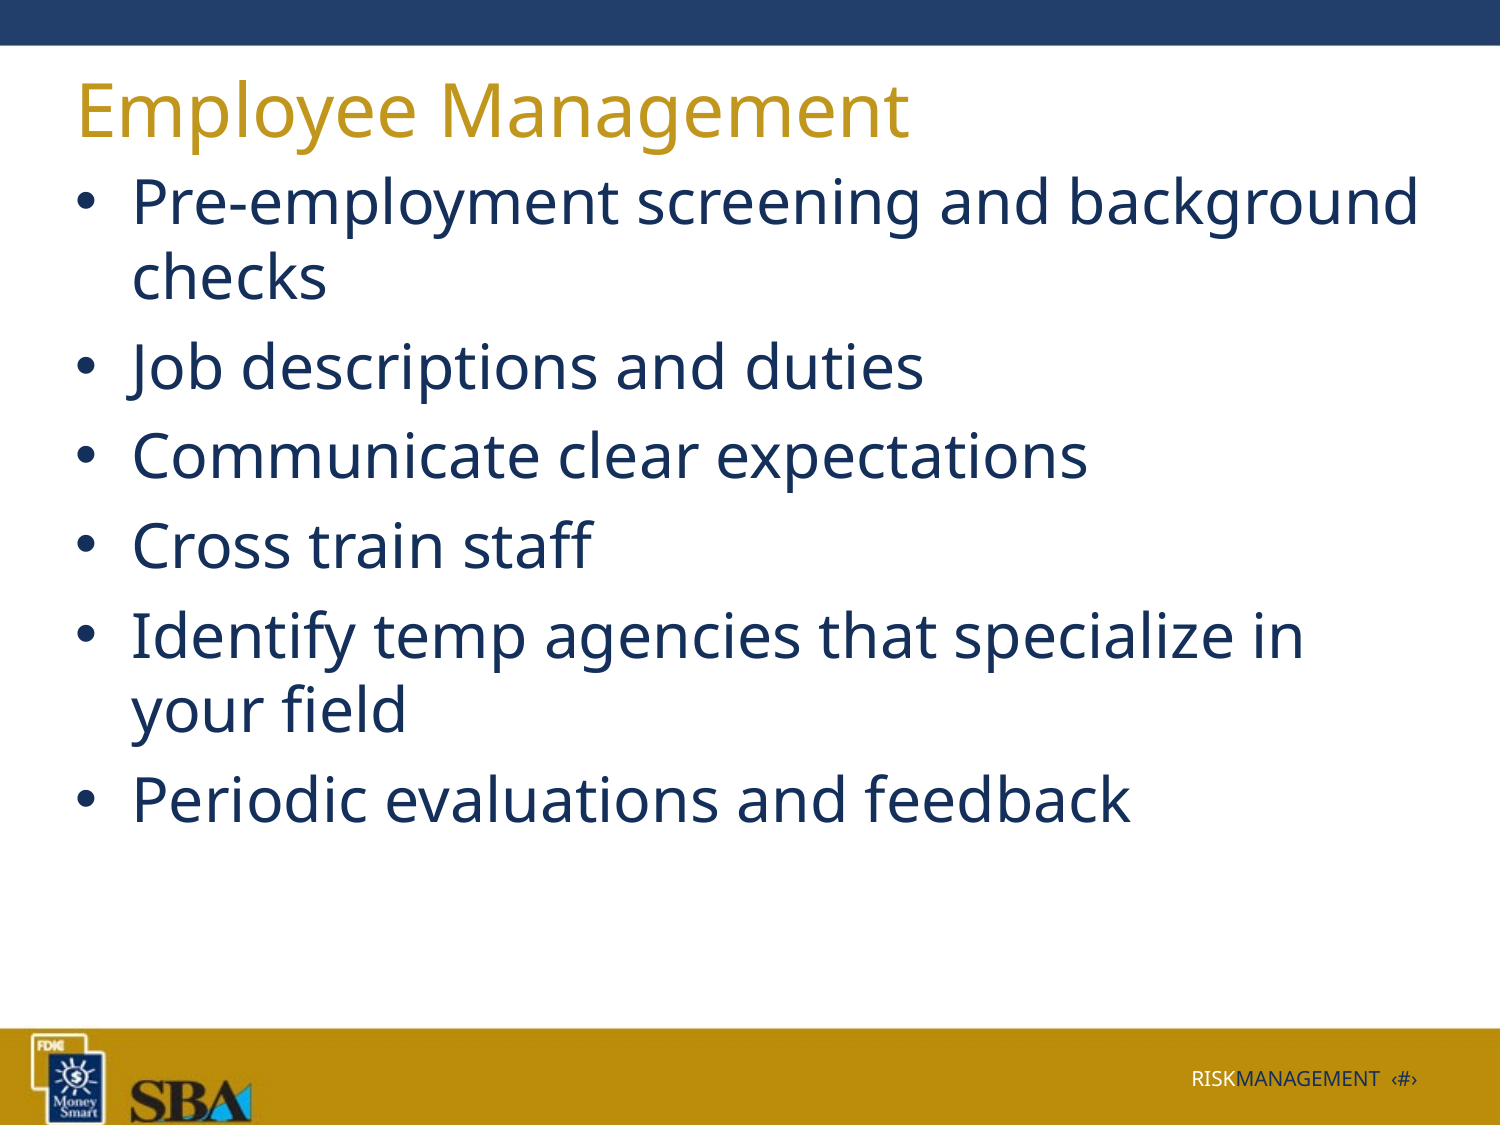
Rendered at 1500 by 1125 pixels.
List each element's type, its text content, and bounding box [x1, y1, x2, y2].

title Employee Management [74, 61, 1426, 161]
list Pre-employment screening and background checks Job descriptions and duties Communicate clear expectations Cross train staff Identify temp agencies that specialize in your field Periodic evaluations and feedback [74, 161, 1426, 863]
picture [0, 0, 1500, 1125]
